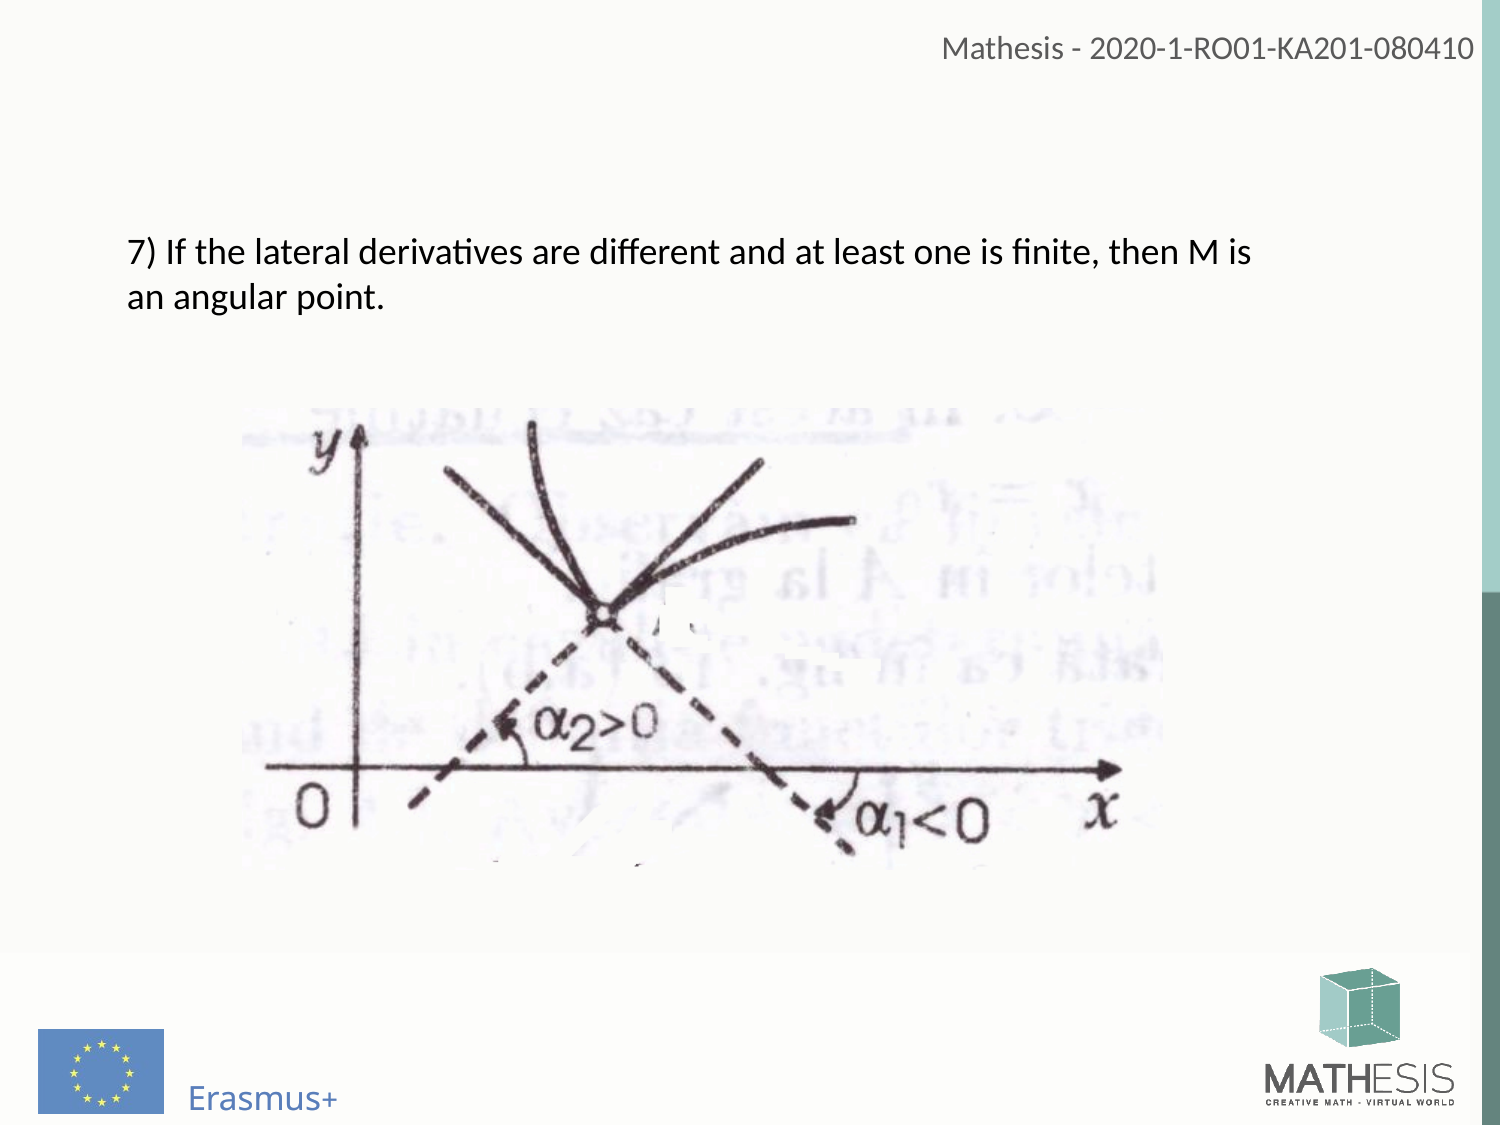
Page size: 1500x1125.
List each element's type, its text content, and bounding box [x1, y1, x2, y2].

text_box 7) If the lateral derivatives are different and at least one is finite, then M is an angular point. [112, 219, 1270, 325]
picture [241, 408, 1163, 870]
